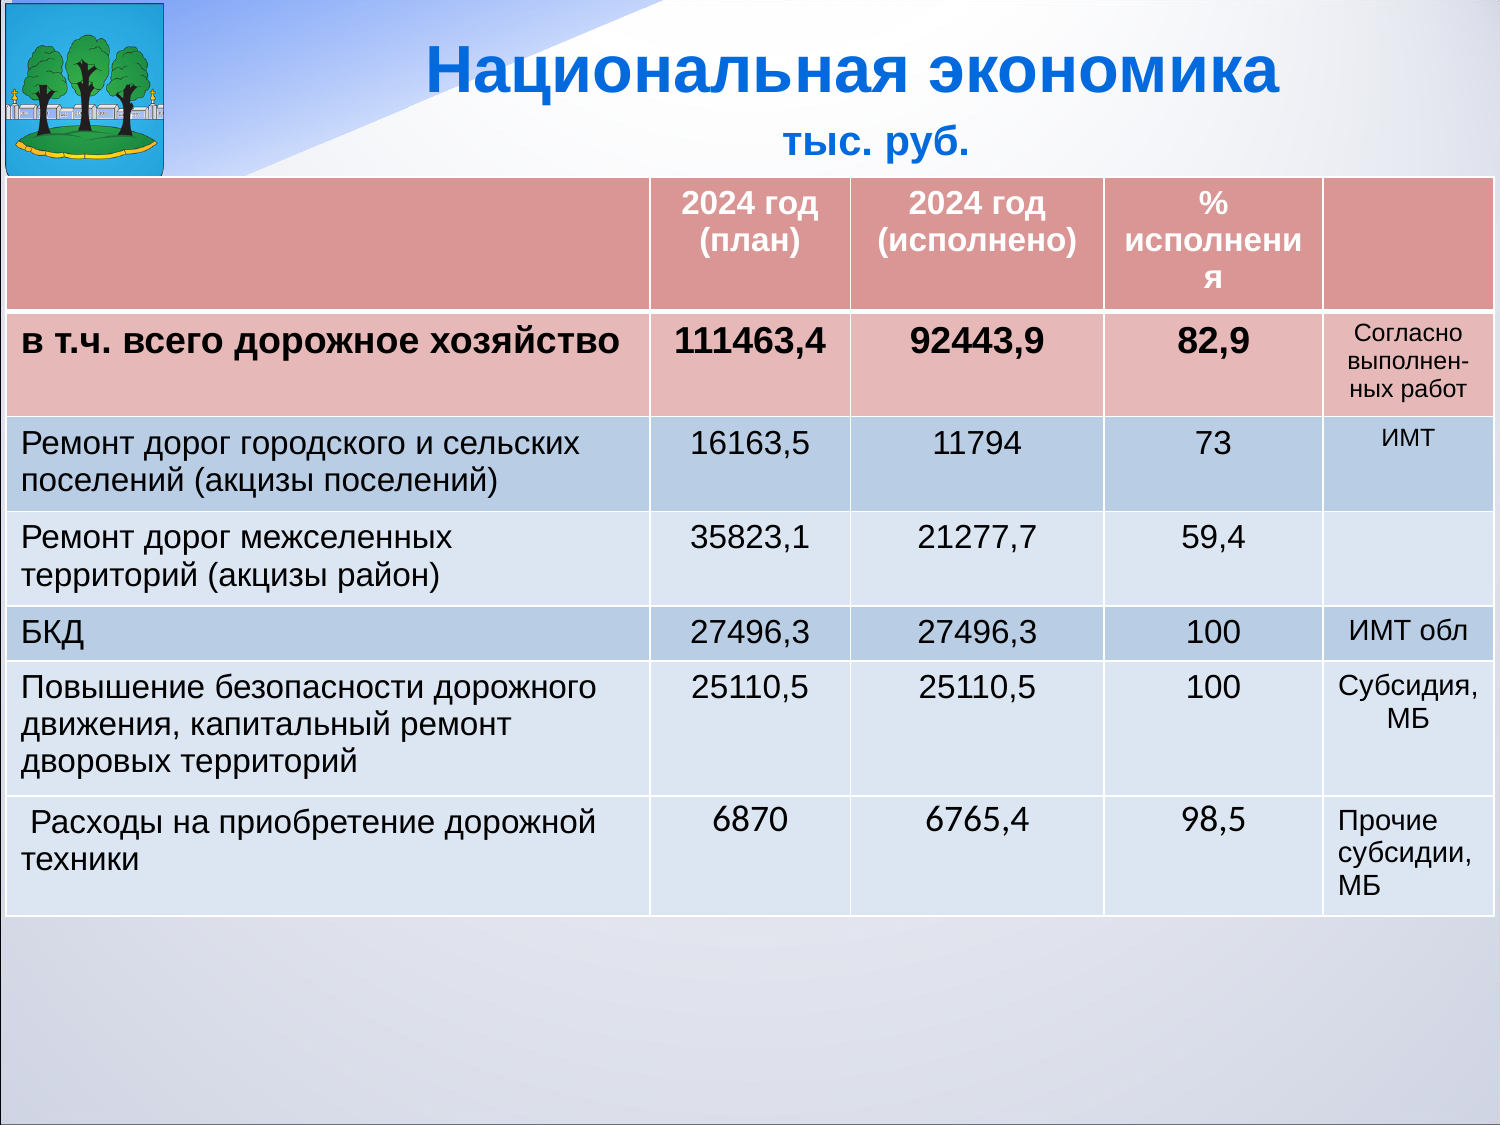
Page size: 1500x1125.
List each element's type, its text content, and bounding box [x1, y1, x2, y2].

table_cell ИМТ [1324, 417, 1493, 511]
table_cell 21277,7 [851, 512, 1103, 605]
table_cell Ремонт дорог межселенных территорий (акцизы район) [7, 512, 649, 605]
table_cell Ремонт дорог городского и сельских поселений (акцизы поселений) [7, 417, 649, 511]
table_cell 27496,3 [651, 607, 850, 660]
table_cell Субсидия, МБ [1324, 662, 1493, 795]
table_cell 73 [1105, 417, 1322, 511]
table_cell Повышение безопасности дорожного движения, капитальный ремонт дворовых территорий [7, 662, 649, 795]
picture [0, 0, 1500, 1125]
table_header [7, 178, 649, 309]
table_cell 98,5 [1105, 797, 1322, 915]
table_cell 100 [1105, 662, 1322, 795]
table_header [1324, 178, 1493, 309]
table_cell 6870 [651, 797, 850, 915]
table_cell Согласно выполнен-ных работ [1324, 314, 1493, 416]
text_box Национальная экономика тыс. руб. [230, 18, 1494, 173]
table_cell БКД [7, 607, 649, 660]
table_cell 25110,5 [651, 662, 850, 795]
table_cell 25110,5 [851, 662, 1103, 795]
table_cell в т.ч. всего дорожное хозяйство [7, 314, 649, 416]
table_cell 100 [1105, 607, 1322, 660]
table_cell 82,9 [1105, 314, 1322, 416]
table_cell 92443,9 [851, 314, 1103, 416]
table_cell 6765,4 [851, 797, 1103, 915]
table_cell 35823,1 [651, 512, 850, 605]
table_cell 27496,3 [851, 607, 1103, 660]
table_cell ИМТ обл [1324, 607, 1493, 660]
table_cell 11794 [851, 417, 1103, 511]
table_header 2024 год (план) [651, 178, 850, 309]
table_cell 59,4 [1105, 512, 1322, 605]
table_cell Расходы на приобретение дорожной техники [7, 797, 649, 915]
table_cell [1324, 512, 1493, 605]
table_cell 111463,4 [651, 314, 850, 416]
text_box [10, 0, 668, 176]
table_header % исполнения [1105, 178, 1322, 309]
table_cell 16163,5 [651, 417, 850, 511]
table_cell Прочие субсидии, МБ [1324, 797, 1493, 915]
table_header 2024 год (исполнено) [851, 178, 1103, 309]
